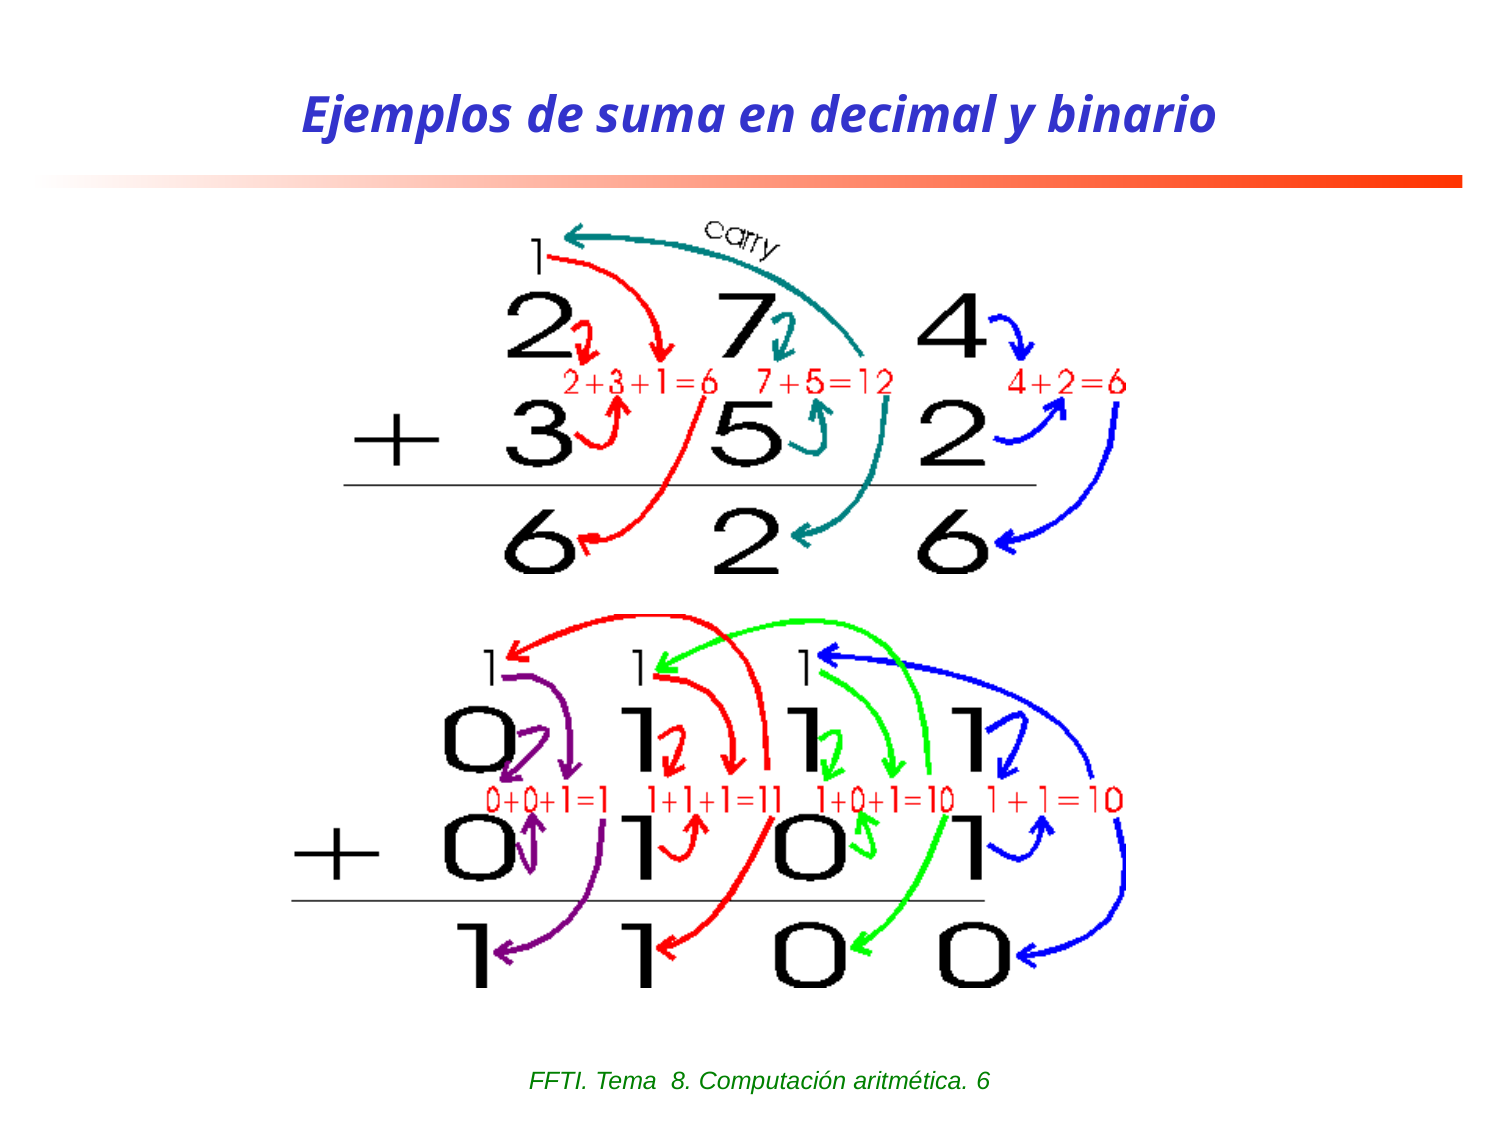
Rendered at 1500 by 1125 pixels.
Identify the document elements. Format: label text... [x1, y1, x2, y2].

picture [276, 614, 1126, 989]
footer FFTI. Tema 8. Computación aritmética. 6 [68, 1056, 1451, 1103]
picture [335, 220, 1126, 575]
title Ejemplos de suma en decimal y binario [68, 49, 1451, 176]
